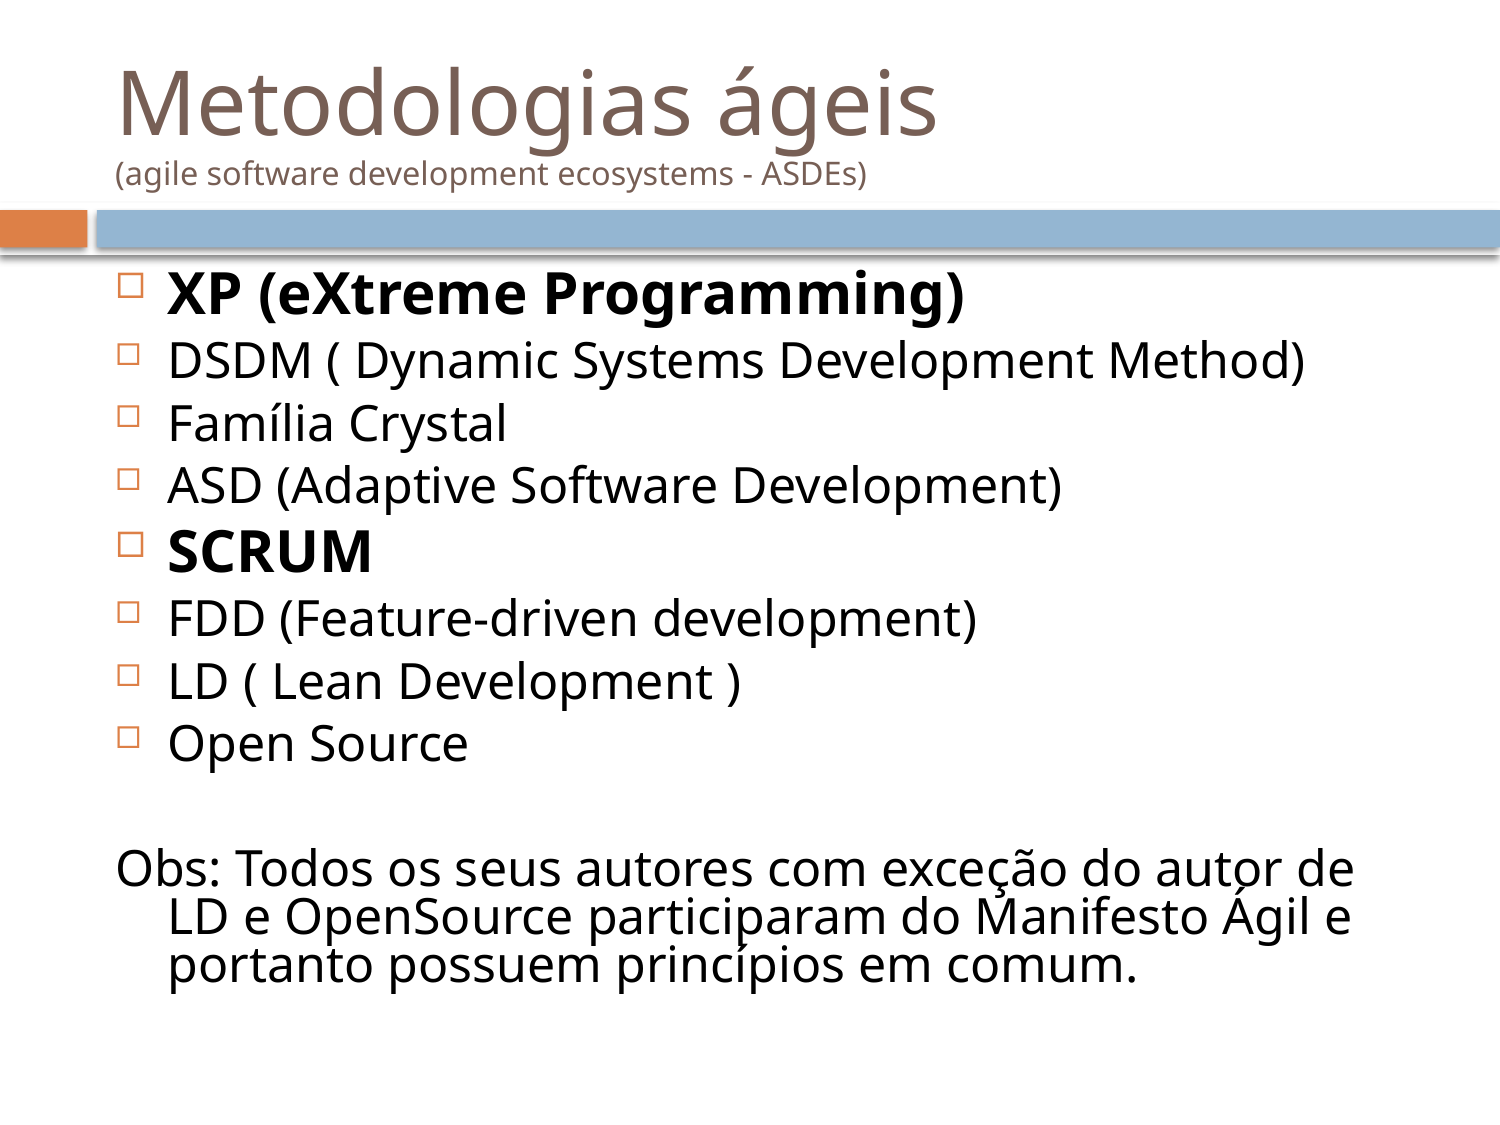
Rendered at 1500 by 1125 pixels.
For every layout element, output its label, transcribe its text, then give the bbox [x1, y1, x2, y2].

list XP (eXtreme Programming) DSDM ( Dynamic Systems Development Method) Família Crystal ASD (Adaptive Software Development) SCRUM FDD (Feature-driven development) LD ( Lean Development ) Open Source Obs: Todos os seus autores com exceção do autor de LD e OpenSource participaram do Manifesto Ágil e portanto possuem princípios em comum. [100, 262, 1438, 1063]
title Metodologias ágeis (agile software development ecosystems - ASDEs) [100, 37, 1438, 200]
